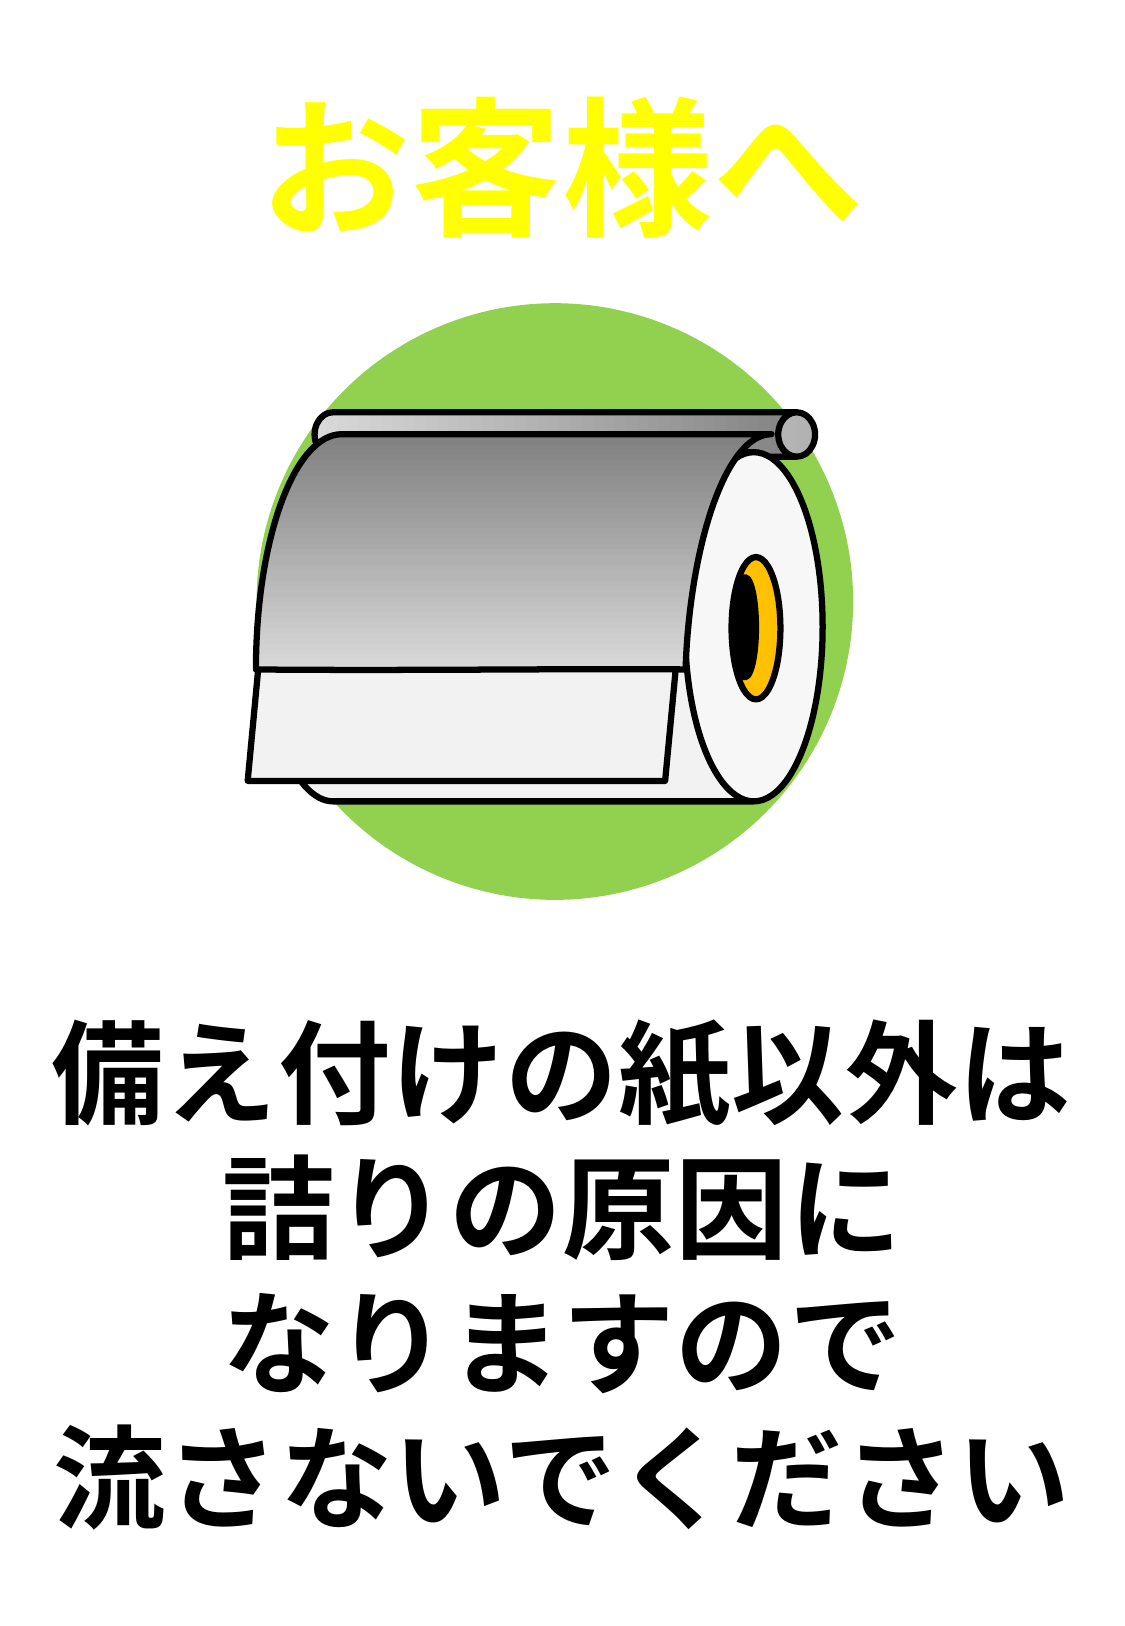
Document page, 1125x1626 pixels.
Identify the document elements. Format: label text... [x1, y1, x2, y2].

text_box お客様へ [0, 66, 1125, 262]
text_box 備え付けの紙以外は詰りの原因に なりますので 流さないでください [0, 995, 1125, 1551]
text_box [247, 302, 854, 901]
